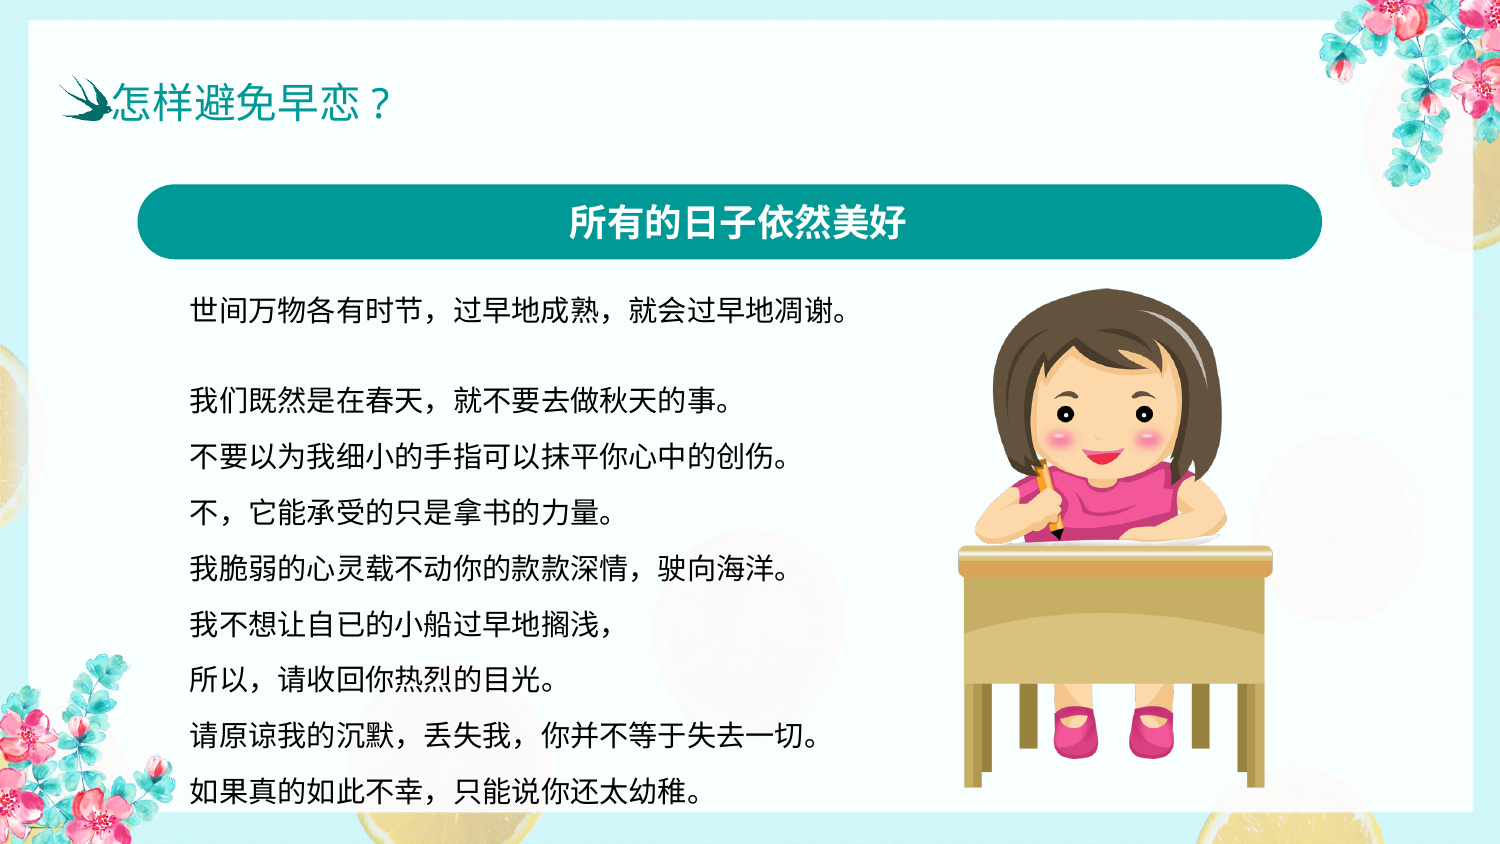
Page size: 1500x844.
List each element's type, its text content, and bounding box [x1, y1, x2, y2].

text_box 所有的日子依然美好 [136, 183, 1324, 261]
picture [0, 0, 1500, 844]
text_box 世间万物各有时节，过早地成熟，就会过早地凋谢。 我们既然是在春天，就不要去做秋天的事。 不要以为我细小的手指可以抹平你心中的创伤。 不，它能承受的只是拿书的力量。 我脆弱的心灵载不动你的款款深情，驶向海洋。 我不想让自已的小船过早地搁浅， 所以，请收回你热烈的目光。 请原谅我的沉默，丢失我，你并不等于失去一切。 如果真的如此不幸，只能说你还太幼稚。 [174, 284, 899, 797]
